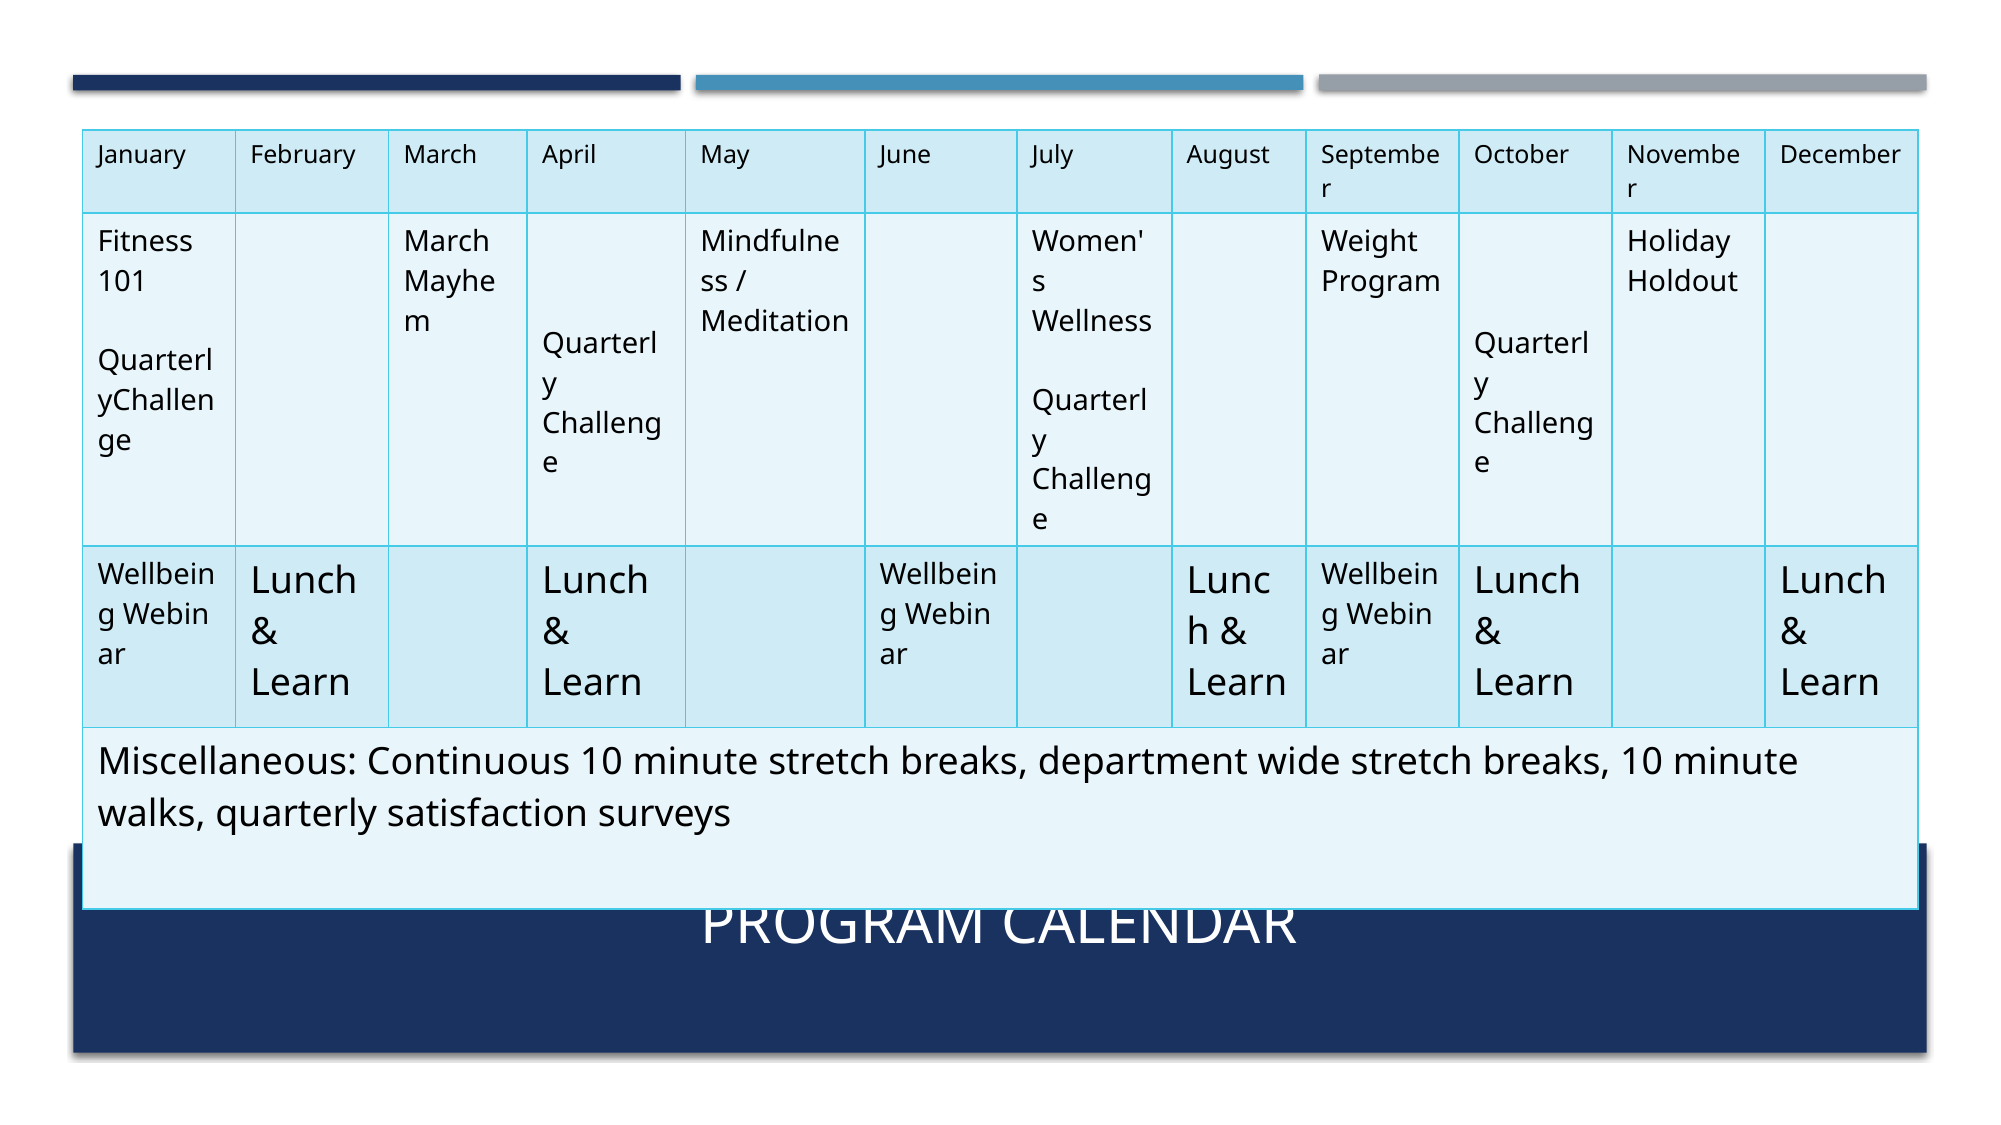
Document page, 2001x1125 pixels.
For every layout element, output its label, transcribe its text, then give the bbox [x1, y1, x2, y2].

table_cell [1766, 214, 1917, 545]
table_cell Fitness 101 QuarterlyChallenge [83, 214, 235, 545]
table_cell [866, 214, 1016, 545]
table_header July [1018, 131, 1171, 212]
table_cell [1613, 547, 1764, 727]
table_header April [528, 131, 685, 212]
table_header November [1613, 131, 1764, 212]
table_cell Wellbeing Webinar [866, 547, 1016, 727]
table_header May [686, 131, 864, 212]
table_cell Lunch & Learn [1460, 547, 1611, 727]
table_header August [1173, 131, 1305, 212]
table_cell [686, 547, 864, 727]
table_cell Lunch & Learn [1173, 547, 1305, 727]
table_cell Lunch & Learn [1766, 547, 1917, 727]
table_header January [83, 131, 235, 212]
table_cell Quarterly Challenge [1460, 214, 1611, 545]
table_cell [389, 547, 526, 727]
table_cell Lunch & Learn [236, 547, 388, 727]
table_cell March Mayhem [389, 214, 526, 545]
table_cell [236, 214, 388, 545]
table_cell Quarterly Challenge [528, 214, 685, 545]
table_header March [389, 131, 526, 212]
table_cell Mindfulness / Meditation [686, 214, 864, 545]
title Program calendar [95, 910, 1903, 977]
table_header October [1460, 131, 1611, 212]
table_cell Lunch& Learn [528, 547, 685, 727]
table_cell Weight Program [1307, 214, 1458, 545]
table_cell Wellbeing Webinar [1307, 547, 1458, 727]
table_header September [1307, 131, 1458, 212]
table_cell [1173, 214, 1305, 545]
table_header December [1766, 131, 1917, 212]
table_cell Holiday Holdout [1613, 214, 1764, 545]
table_header February [236, 131, 388, 212]
table_cell Women's Wellness Quarterly Challenge [1018, 214, 1171, 545]
table_cell [1018, 547, 1171, 727]
table_header June [866, 131, 1016, 212]
table_cell Miscellaneous: Continuous 10 minute stretch breaks, department wide stretch breaks, 10 minute walks, quarterly satisfaction surveys [83, 728, 1917, 908]
table_cell Wellbeing Webinar [83, 547, 235, 727]
